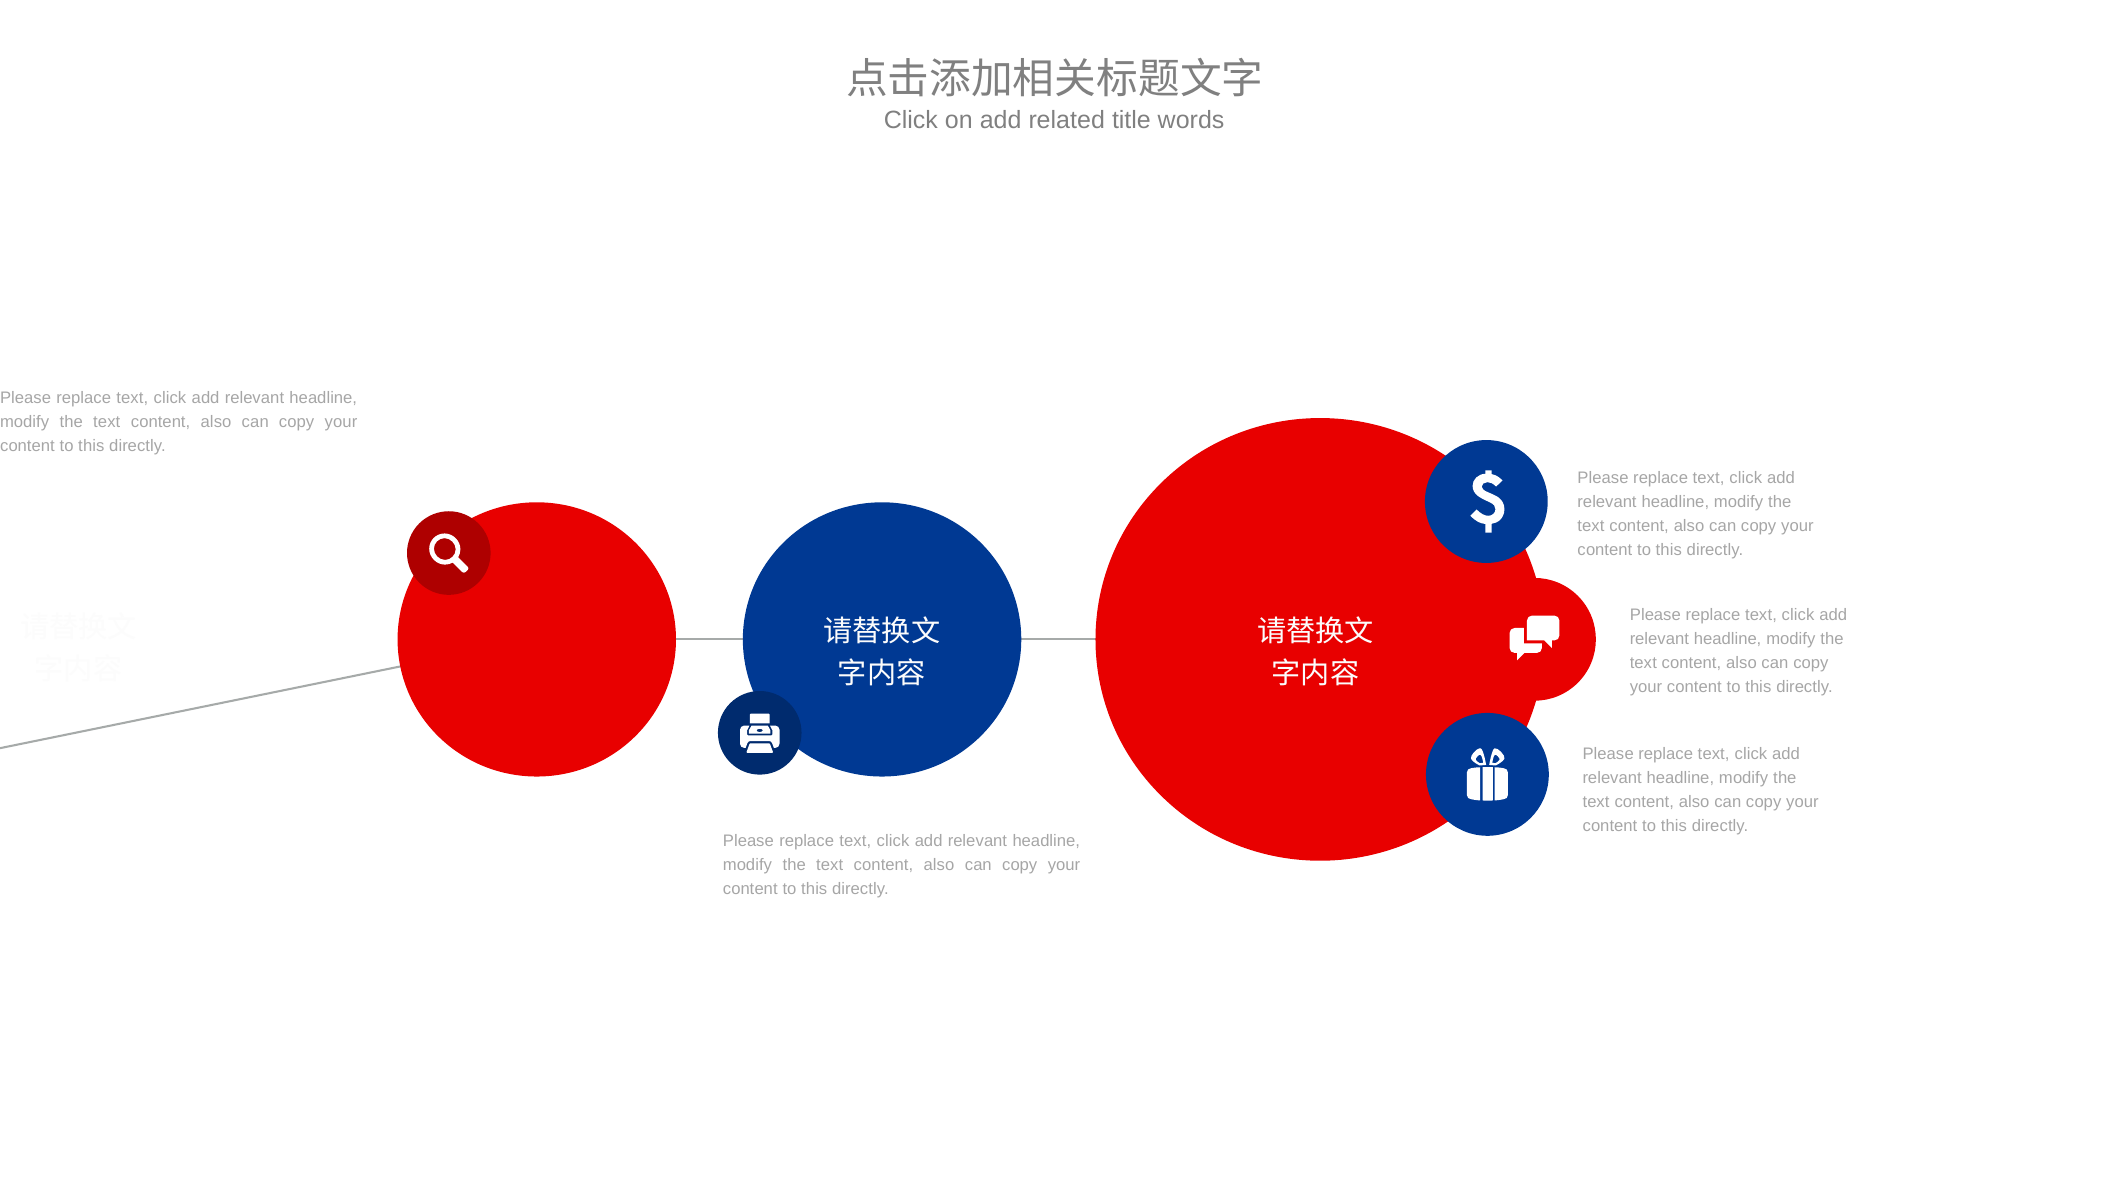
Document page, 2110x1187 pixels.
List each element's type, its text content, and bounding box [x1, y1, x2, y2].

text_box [717, 690, 802, 775]
text_box Please replace text, click add relevant headline, modify the text content, also can copy your content to this directly. [1582, 738, 1821, 835]
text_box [1473, 577, 1596, 701]
text_box Please replace text, click add relevant headline, modify the text content, also can copy your content to this directly. [1629, 600, 1865, 696]
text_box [406, 511, 491, 595]
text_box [1424, 440, 1548, 563]
text_box [397, 502, 676, 777]
text_box 请替换文字内容 [1243, 605, 1388, 690]
text_box 请替换文字内容 [815, 605, 948, 690]
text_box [1425, 712, 1549, 836]
text_box [742, 502, 1022, 777]
text_box Please replace text, click add relevant headline, modify the text content, also can copy your content to this directly. [723, 826, 1081, 898]
list Please replace text, click add relevant headline, modify the text content, also can copy your content to this directly. [0, 382, 358, 1057]
text_box [1095, 418, 1537, 861]
text_box Click on add related title words [864, 95, 1246, 158]
text_box 点击添加相关标题文字 [803, 44, 1307, 107]
text_box Please replace text, click add relevant headline, modify the text content, also can copy your content to this directly. [1577, 462, 1817, 559]
